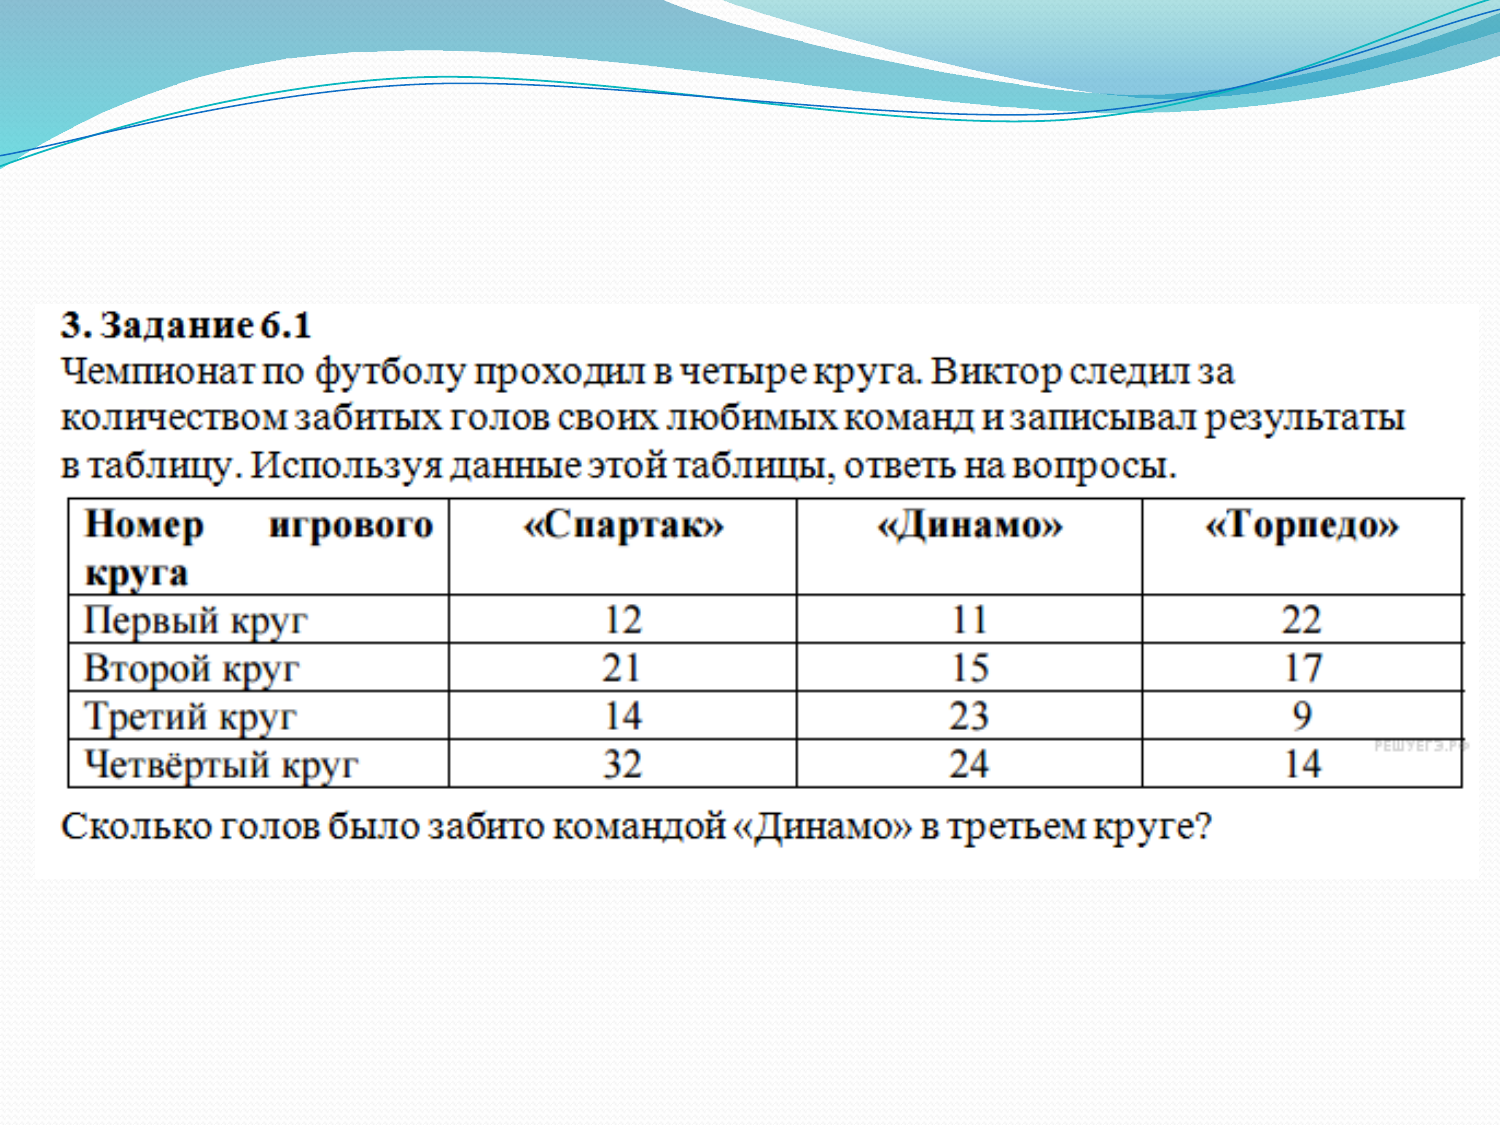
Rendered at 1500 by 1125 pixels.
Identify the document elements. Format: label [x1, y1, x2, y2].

picture [34, 304, 1480, 880]
